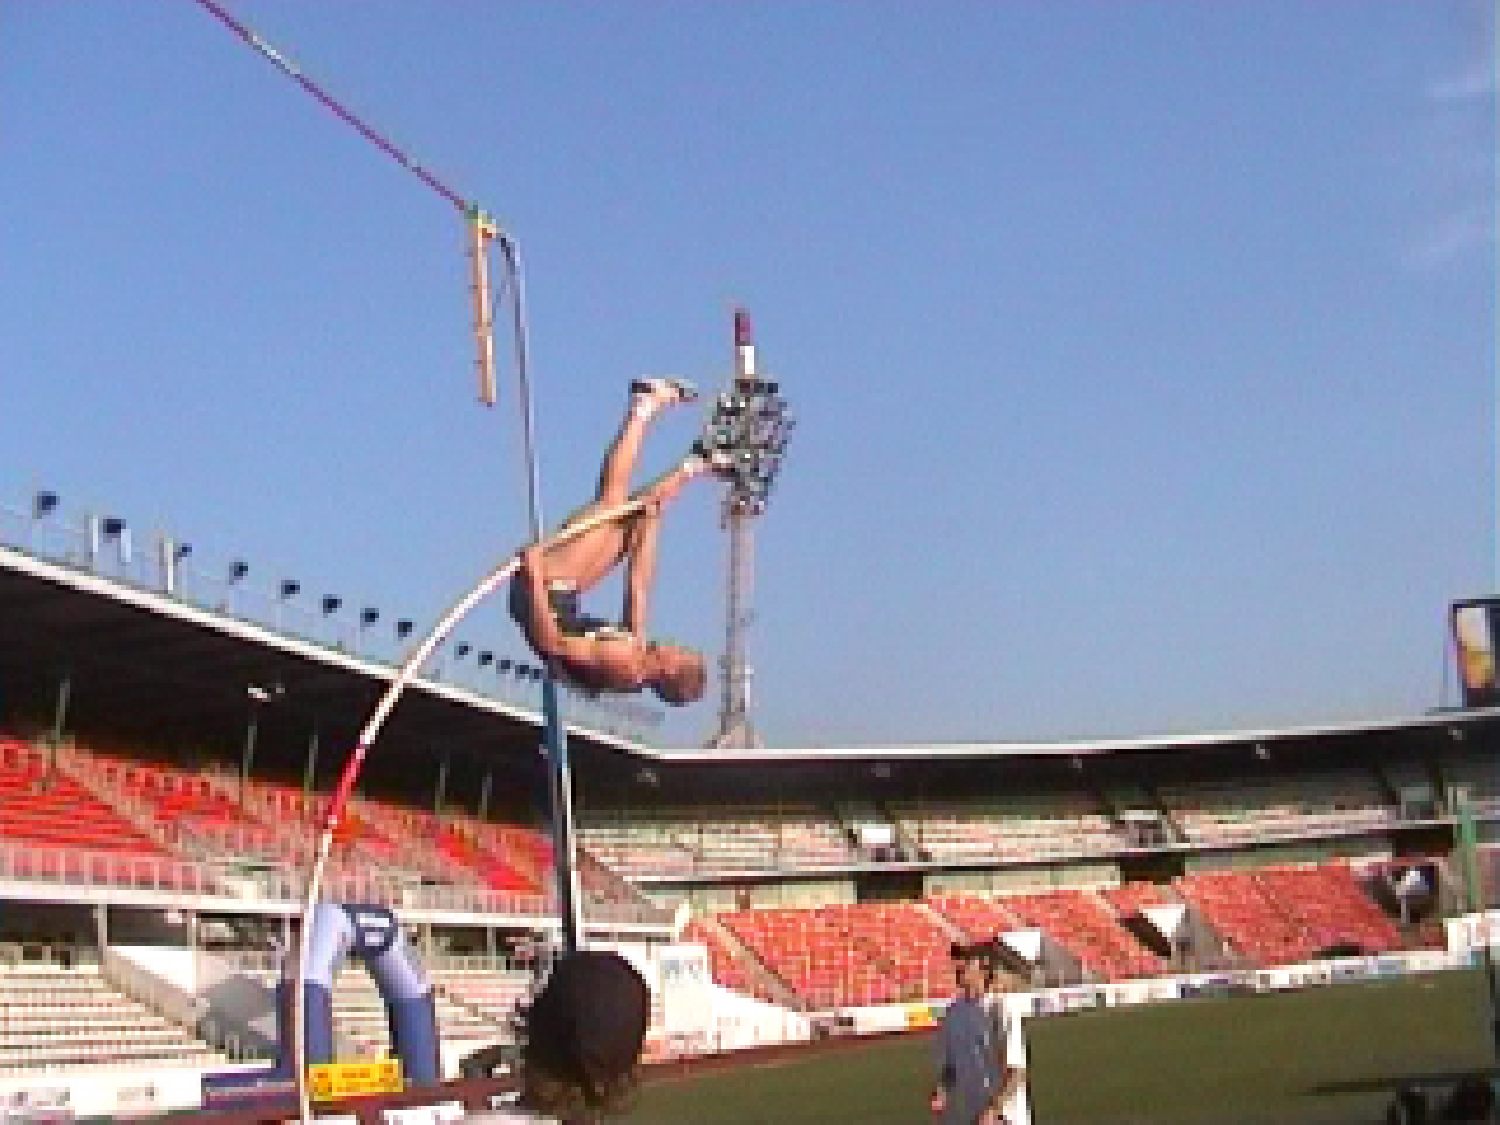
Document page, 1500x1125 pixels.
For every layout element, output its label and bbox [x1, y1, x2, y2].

list [0, 0, 1500, 1125]
